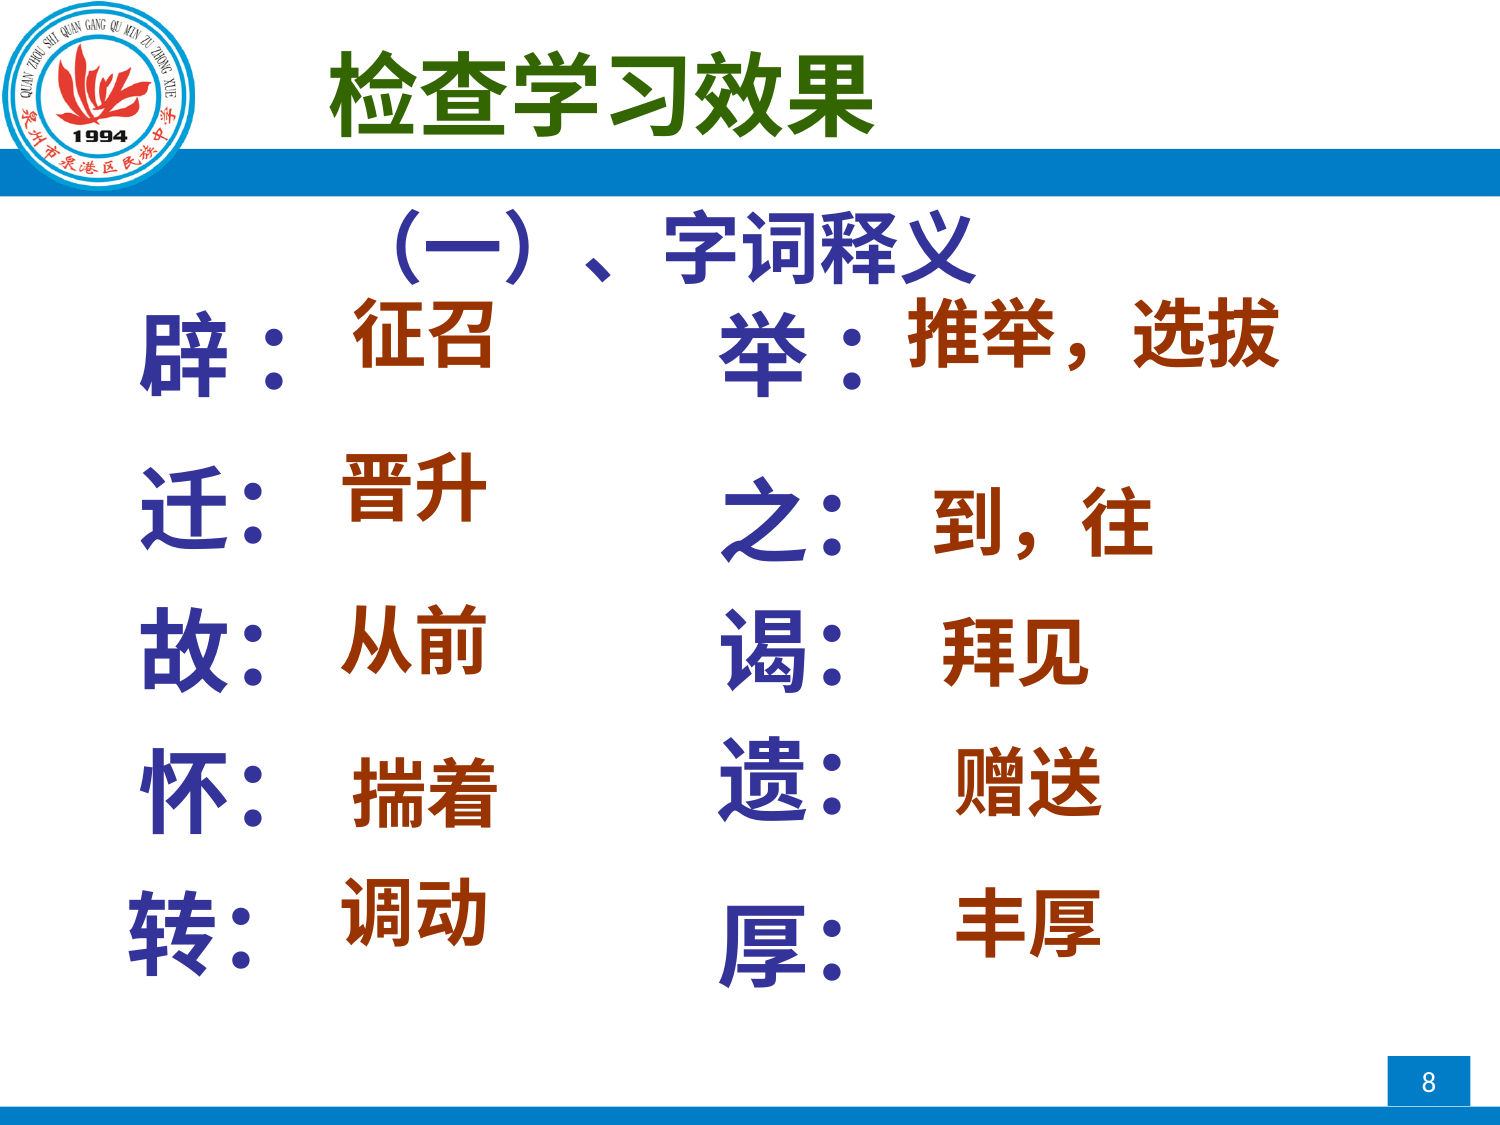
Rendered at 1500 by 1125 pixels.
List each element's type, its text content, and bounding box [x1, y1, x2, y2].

text_box 赠送 [938, 727, 1187, 833]
text_box 检查学习效果 [265, 42, 939, 143]
text_box 征召 [336, 278, 585, 384]
text_box 迁： [123, 444, 372, 569]
text_box 转： [112, 869, 361, 995]
text_box 晋升 [324, 432, 573, 538]
picture [2, 1, 88, 86]
text_box 揣着 [336, 739, 585, 845]
text_box 调动 [324, 857, 573, 963]
text_box 怀： [123, 727, 372, 853]
text_box （一）、字词释义 [194, 196, 1129, 296]
picture [2, 107, 78, 191]
picture [110, 1, 195, 79]
text_box 推举，选拔 [891, 278, 1424, 384]
text_box 之： [702, 456, 951, 581]
text_box 到，往 [915, 467, 1317, 573]
text_box 举 ： [702, 290, 951, 416]
text_box 厚： [702, 881, 951, 1007]
text_box 辟 ： [123, 290, 372, 416]
picture [120, 114, 195, 191]
text_box 从前 [324, 586, 573, 691]
text_box 谒： [702, 586, 951, 711]
text_box 拜见 [927, 597, 1175, 703]
picture [9, 6, 189, 186]
text_box 丰厚 [938, 869, 1187, 975]
text_box 遗： [702, 715, 951, 841]
text_box 故： [123, 586, 372, 711]
